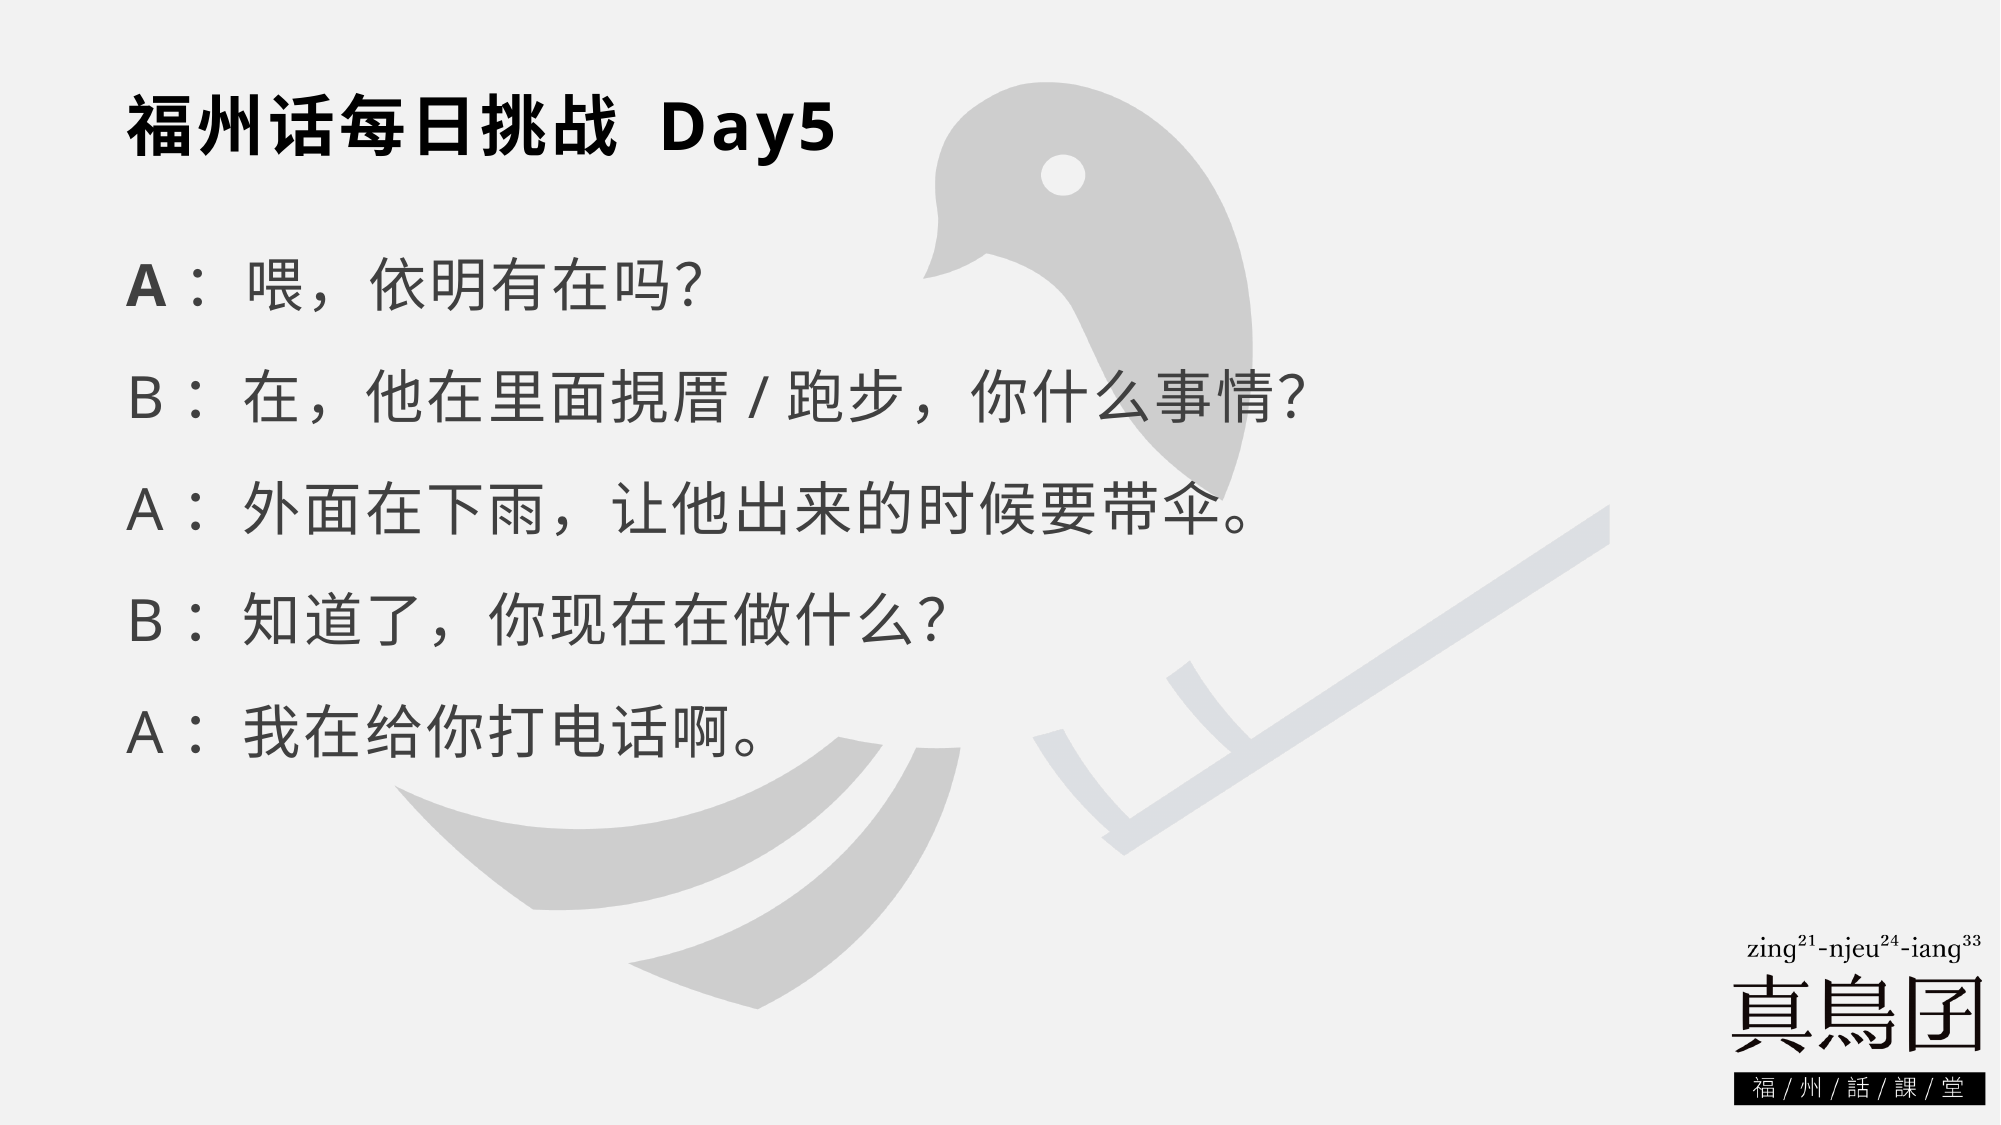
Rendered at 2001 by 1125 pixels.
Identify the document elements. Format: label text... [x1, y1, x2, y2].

title 福州话每日挑战 Day5 [109, 70, 1891, 178]
picture [1681, 846, 2001, 1125]
list A：喂，依明有在吗？ B：在，他在里面挸厝/跑步，你什么事情？ A：外面在下雨，让他出来的时候要带伞。 B：知道了，你现在在做什么？ A：我在给你打电话啊。 [109, 227, 1891, 1055]
